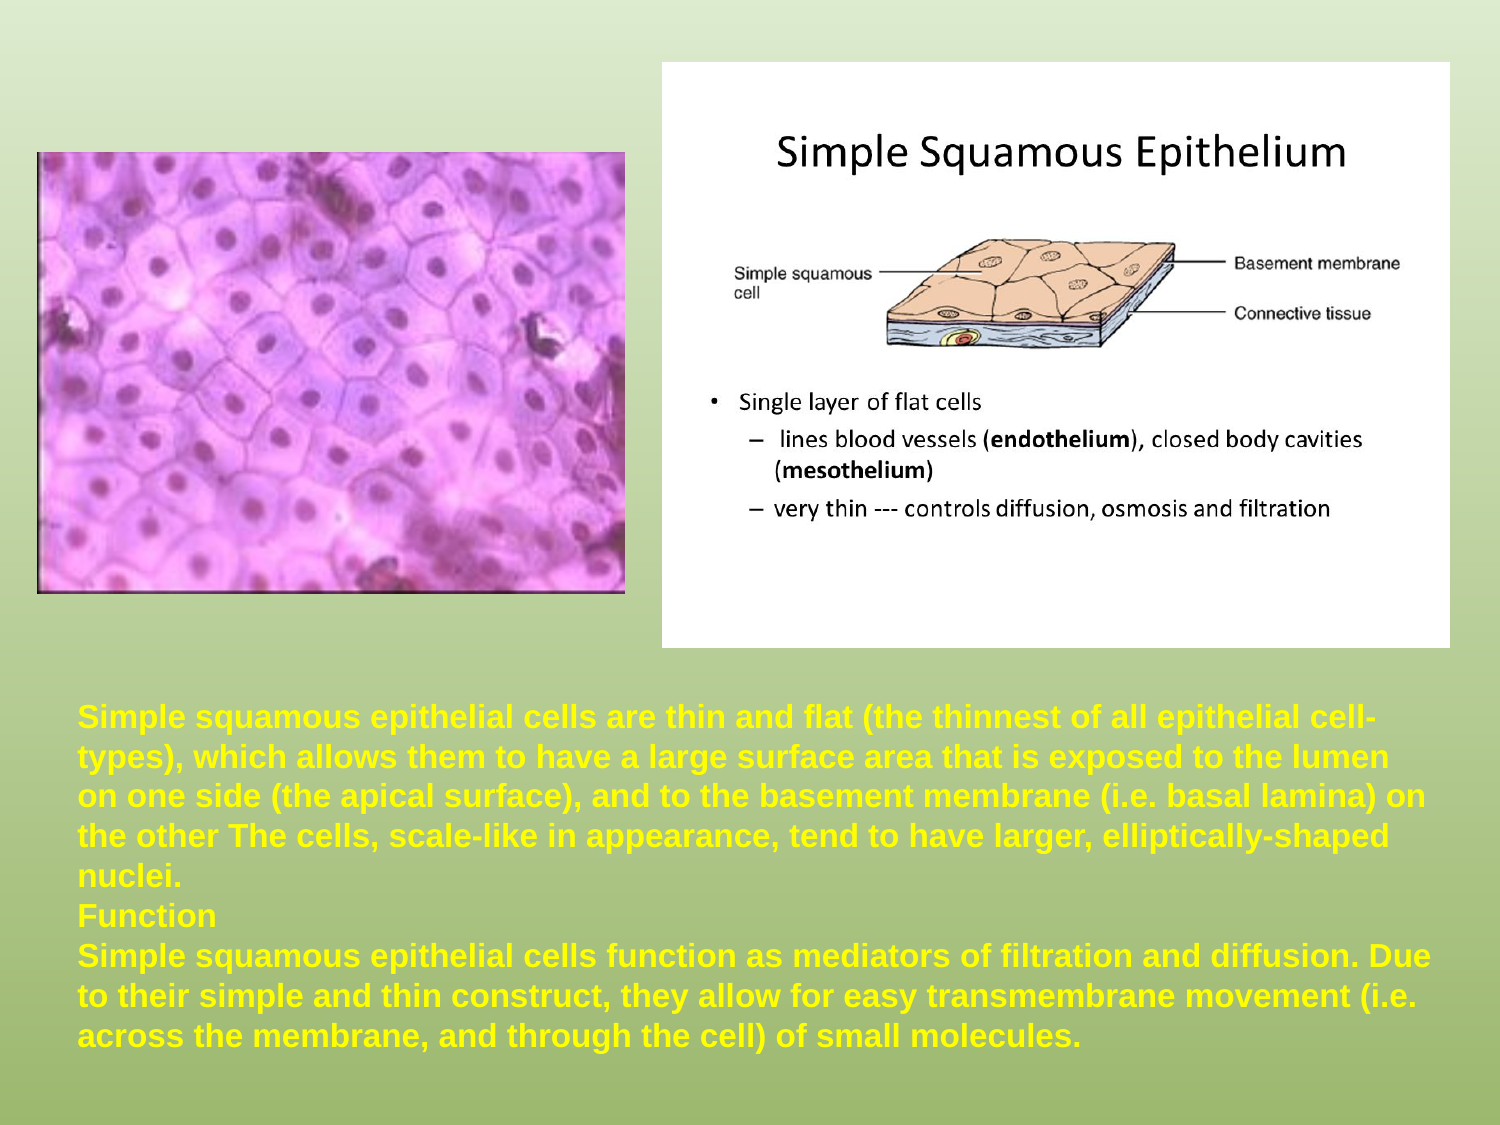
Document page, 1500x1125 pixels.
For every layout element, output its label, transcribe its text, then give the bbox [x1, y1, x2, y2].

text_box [662, 62, 1451, 648]
picture [37, 152, 626, 594]
text_box Simple squamous epithelial cells are thin and flat (the thinnest of all epithelial cell-types), which allows them to have a large surface area that is exposed to the lumen on one side (the apical surface), and to the basement membrane (i.e. basal lamina) on the other The cells, scale-like in appearance, tend to have larger, elliptically-shaped nuclei. Function Simple squamous epithelial cells function as mediators of filtration and diffusion. Due to their simple and thin construct, they allow for easy transmembrane movement (i.e. across the membrane, and through the cell) of small molecules. [62, 687, 1450, 1102]
